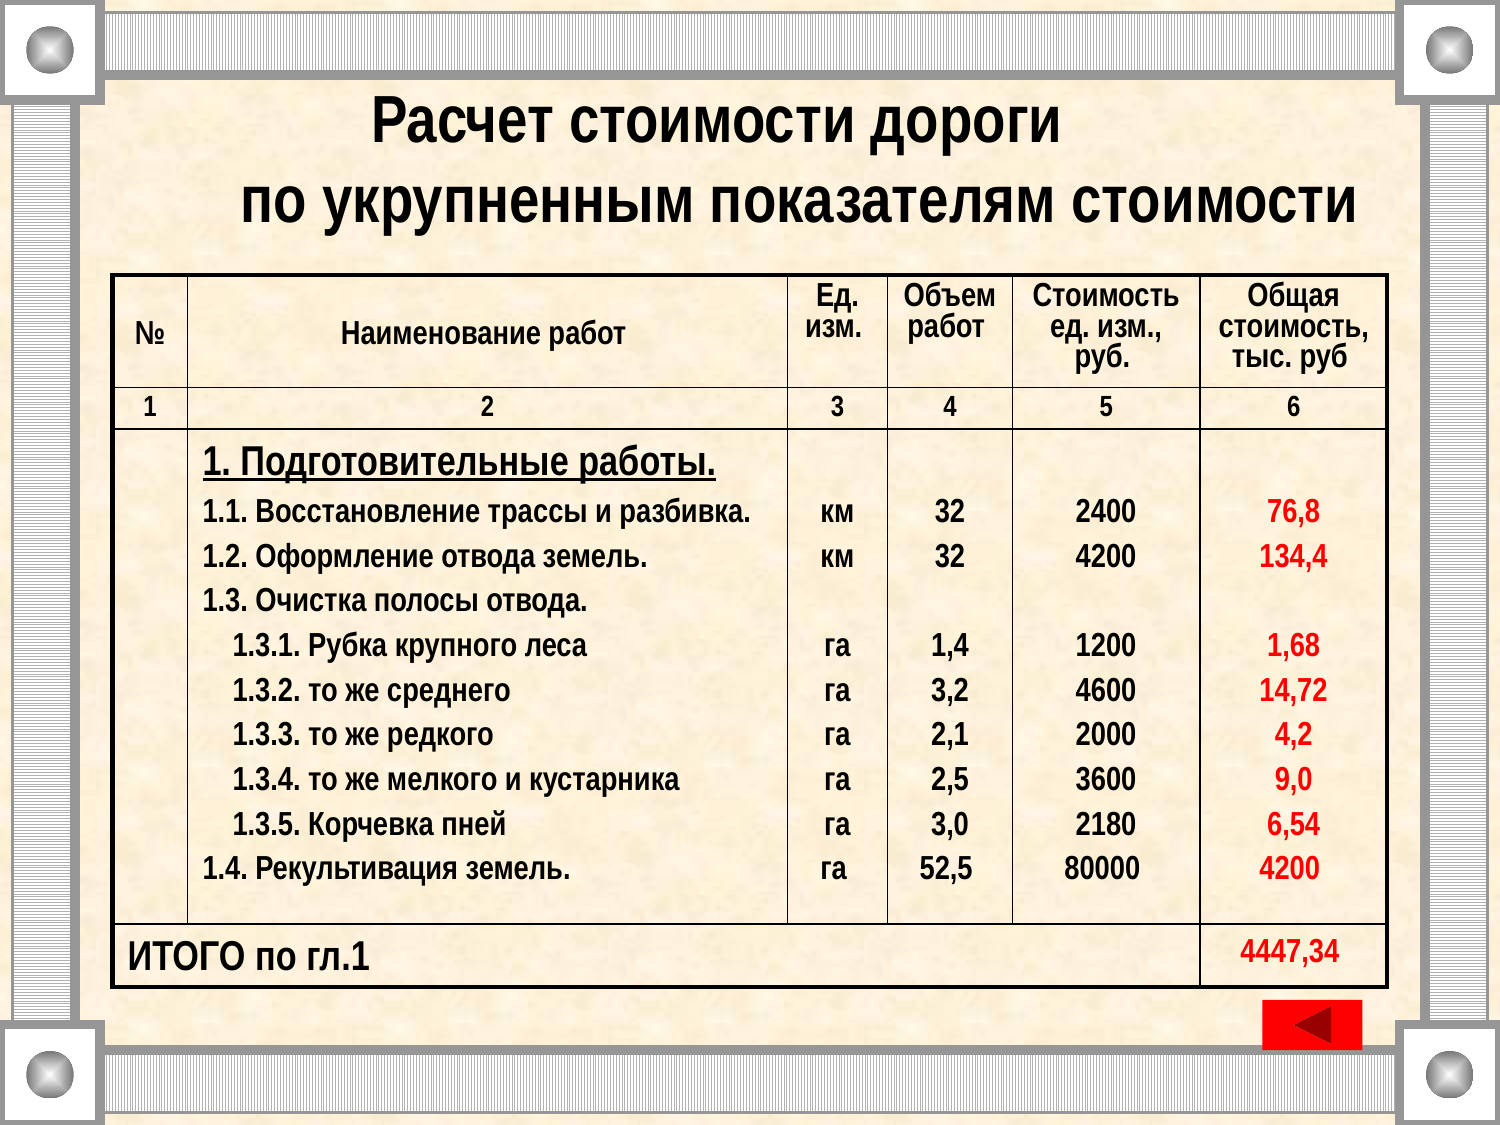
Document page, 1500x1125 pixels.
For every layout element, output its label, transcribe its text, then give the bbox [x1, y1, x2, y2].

table_cell 4 [888, 388, 1012, 428]
table_cell км км га га га га га га [788, 430, 887, 923]
table_cell 2 [188, 388, 787, 428]
title Расчет стоимости дороги по укрупненным показателям стоимости [24, 62, 1426, 251]
picture [80, 251, 1420, 1045]
table_cell 4447,34 [1201, 925, 1385, 985]
table_cell 6 [1201, 388, 1385, 428]
table_header Стоимость ед. изм., руб. [1013, 277, 1199, 387]
text_box [1262, 999, 1363, 1051]
table_cell 1. Подготовительные работы. 1.1. Восстановление трассы и разбивка. 1.2. Оформление отвода земель. 1.3. Очистка полосы отвода. 1.3.1. Рубка крупного леса 1.3.2. то же среднего 1.3.3. то же редкого 1.3.4. то же мелкого и кустарника 1.3.5. Корчевка пней 1.4. Рекультивация земель. [188, 430, 787, 923]
table_cell 1 [115, 388, 187, 428]
table_header Ед. изм. [788, 277, 887, 387]
table_cell ИТОГО по гл.1 [115, 925, 1199, 985]
table_header Наименование работ [188, 277, 787, 387]
table_cell 3 [788, 388, 887, 428]
table_cell 76,8 134,4 1,68 14,72 4,2 9,0 6,54 4200 [1201, 430, 1385, 923]
table_cell [115, 430, 187, 923]
picture [0, 105, 11, 1020]
table_cell 5 [1013, 388, 1199, 428]
table_cell 2400 4200 1200 4600 2000 3600 2180 80000 [1013, 430, 1199, 923]
picture [105, 0, 1395, 11]
table_header Объем работ [888, 277, 1012, 387]
table_header Общая стоимость, тыс. руб [1201, 277, 1385, 387]
picture [1489, 105, 1500, 1020]
picture [105, 1114, 1395, 1125]
table_header № [115, 277, 187, 387]
table_cell 32 32 1,4 3,2 2,1 2,5 3,0 52,5 [888, 430, 1012, 923]
